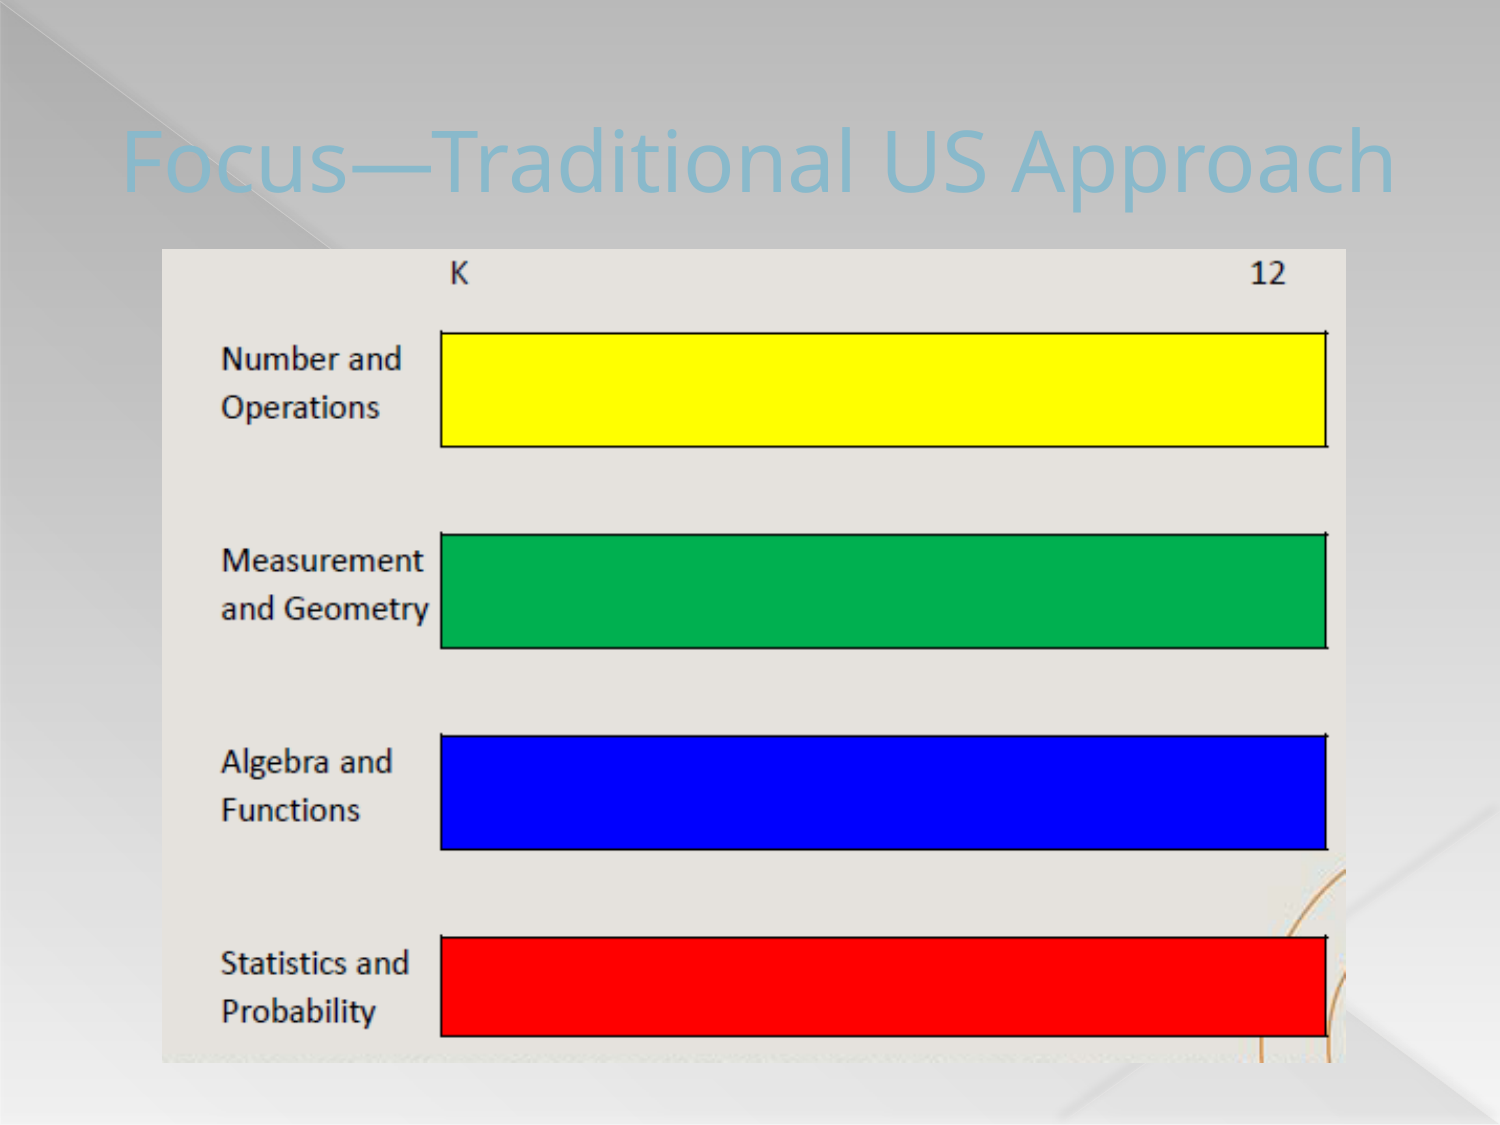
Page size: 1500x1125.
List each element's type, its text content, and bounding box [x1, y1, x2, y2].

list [162, 249, 1346, 1063]
title Focus—Traditional US Approach [24, 43, 1475, 274]
